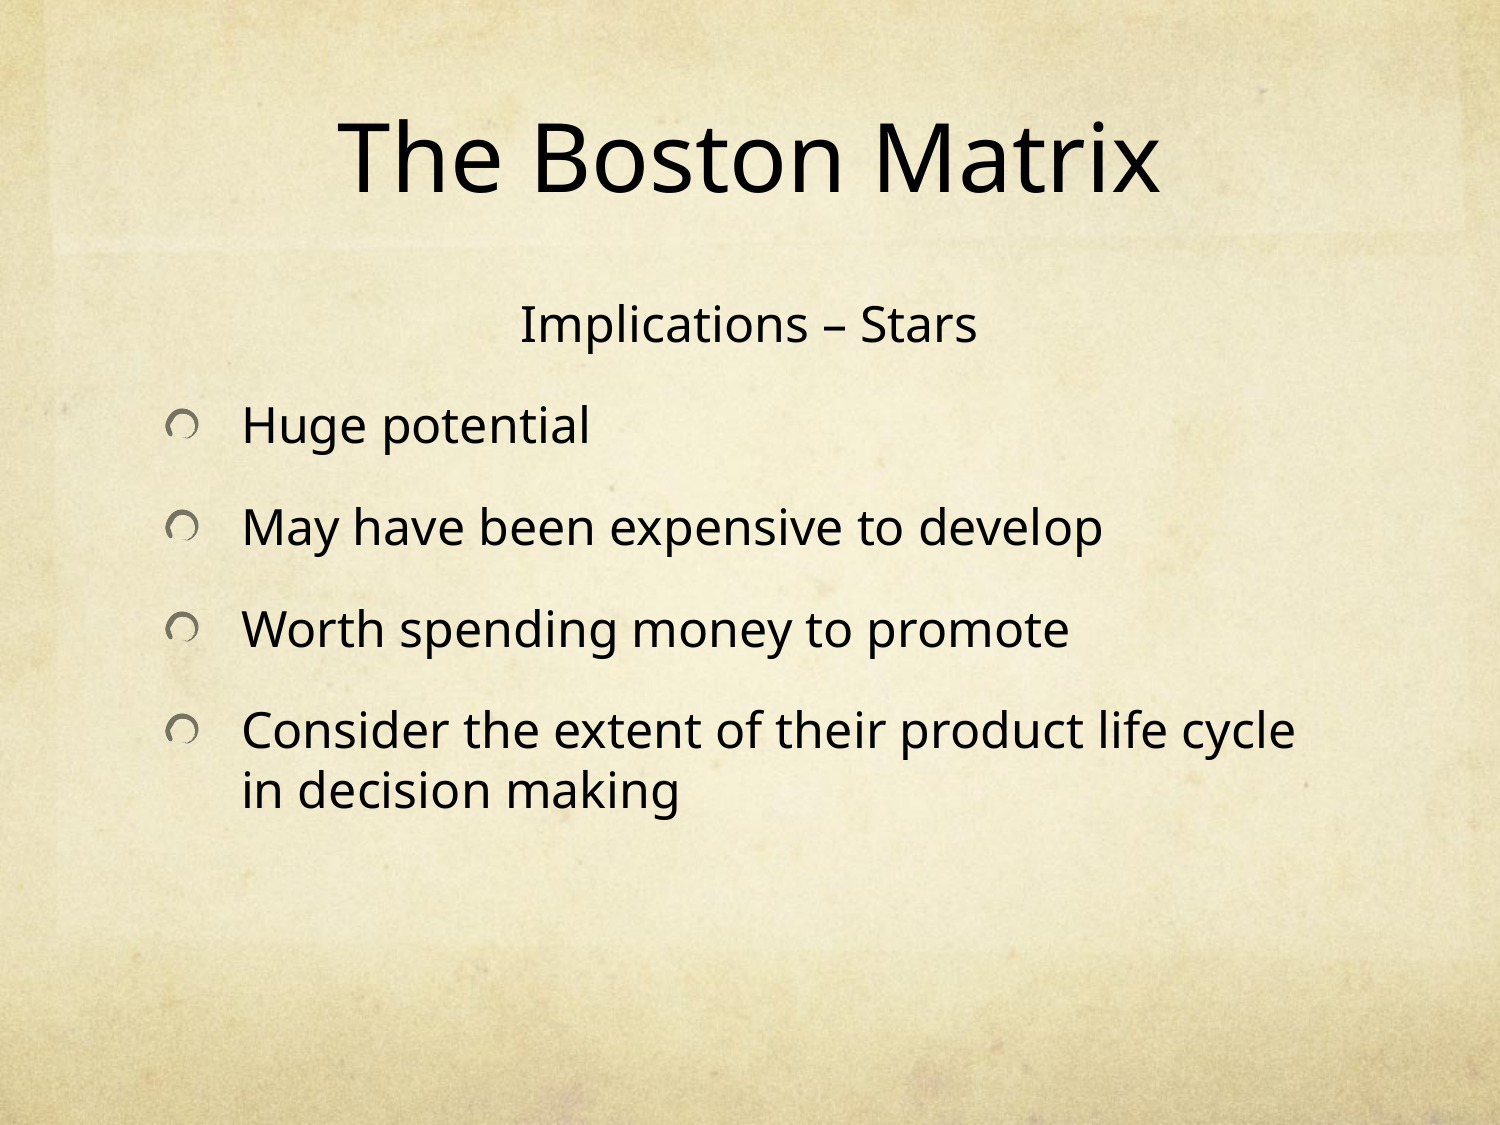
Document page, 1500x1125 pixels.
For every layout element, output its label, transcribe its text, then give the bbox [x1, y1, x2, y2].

list Implications – Stars Huge potential May have been expensive to develop Worth spending money to promote Consider the extent of their product life cycle in decision making [150, 284, 1350, 950]
picture [0, 0, 1500, 1125]
title The Boston Matrix [150, 82, 1350, 225]
